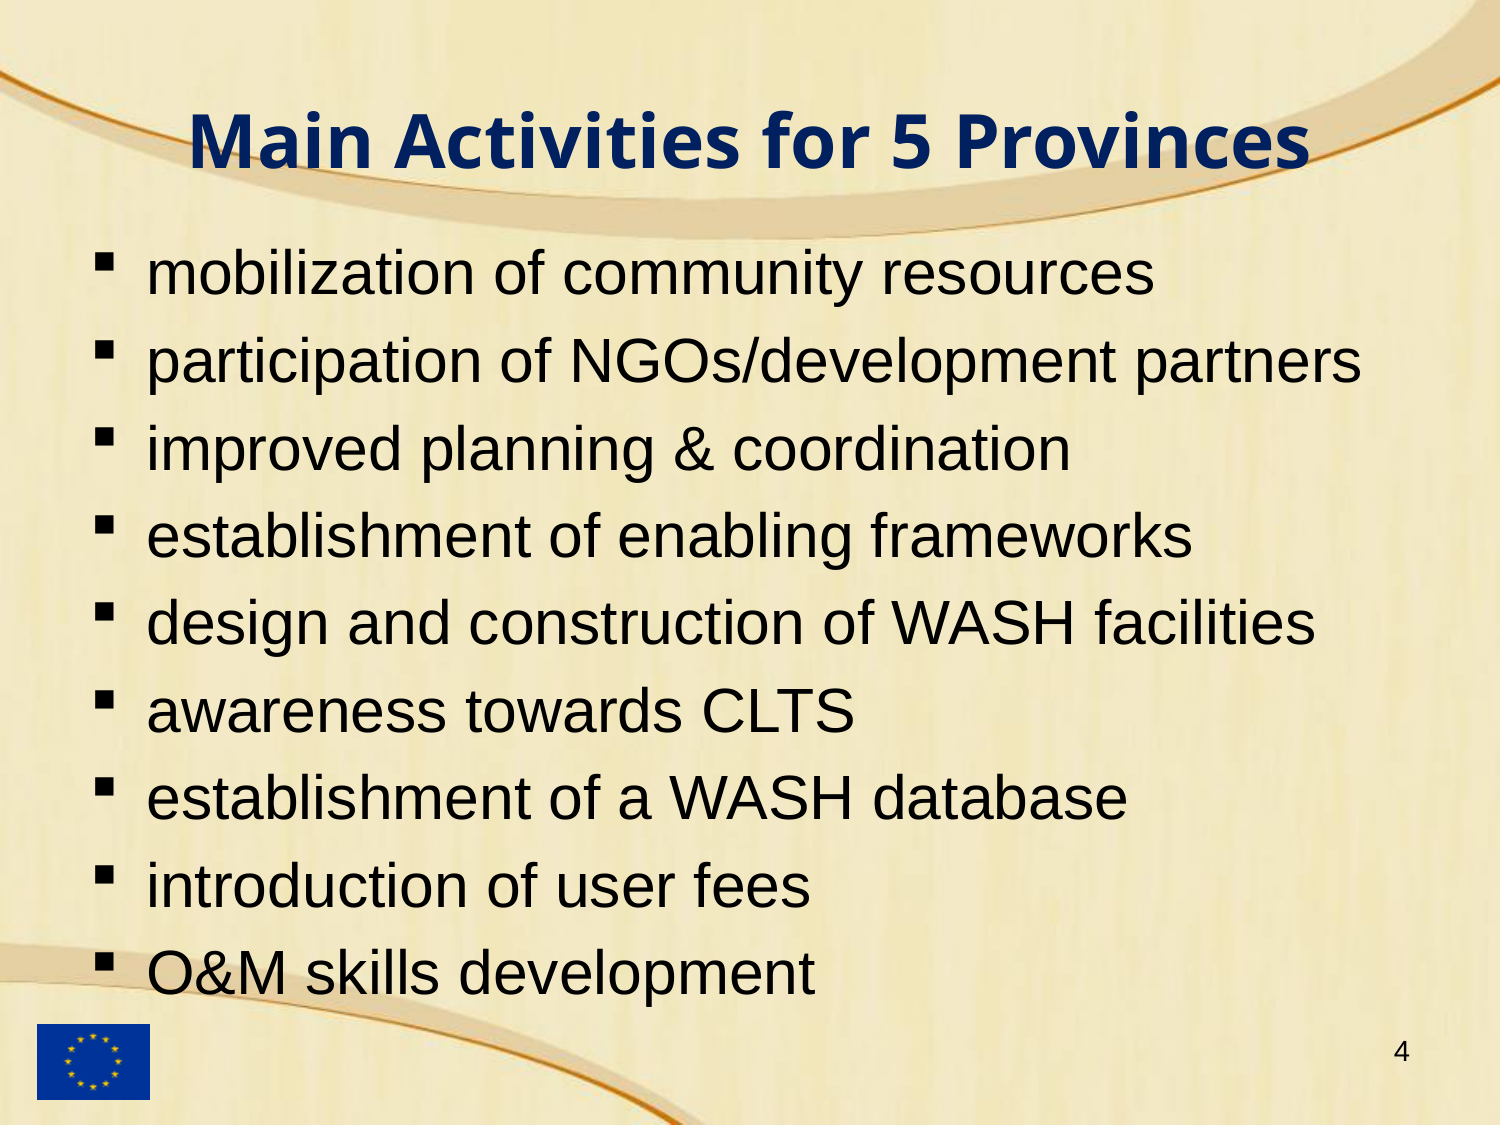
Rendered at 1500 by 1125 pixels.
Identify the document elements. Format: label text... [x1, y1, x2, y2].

title Main Activities for 5 Provinces [74, 44, 1426, 224]
slide_number 4 [1074, 1024, 1426, 1103]
picture [0, 0, 1500, 1125]
list mobilization of community resources participation of NGOs/development partners improved planning & coordination establishment of enabling frameworks design and construction of WASH facilities awareness towards CLTS establishment of a WASH database introduction of user fees O&M skills development [74, 224, 1426, 1006]
